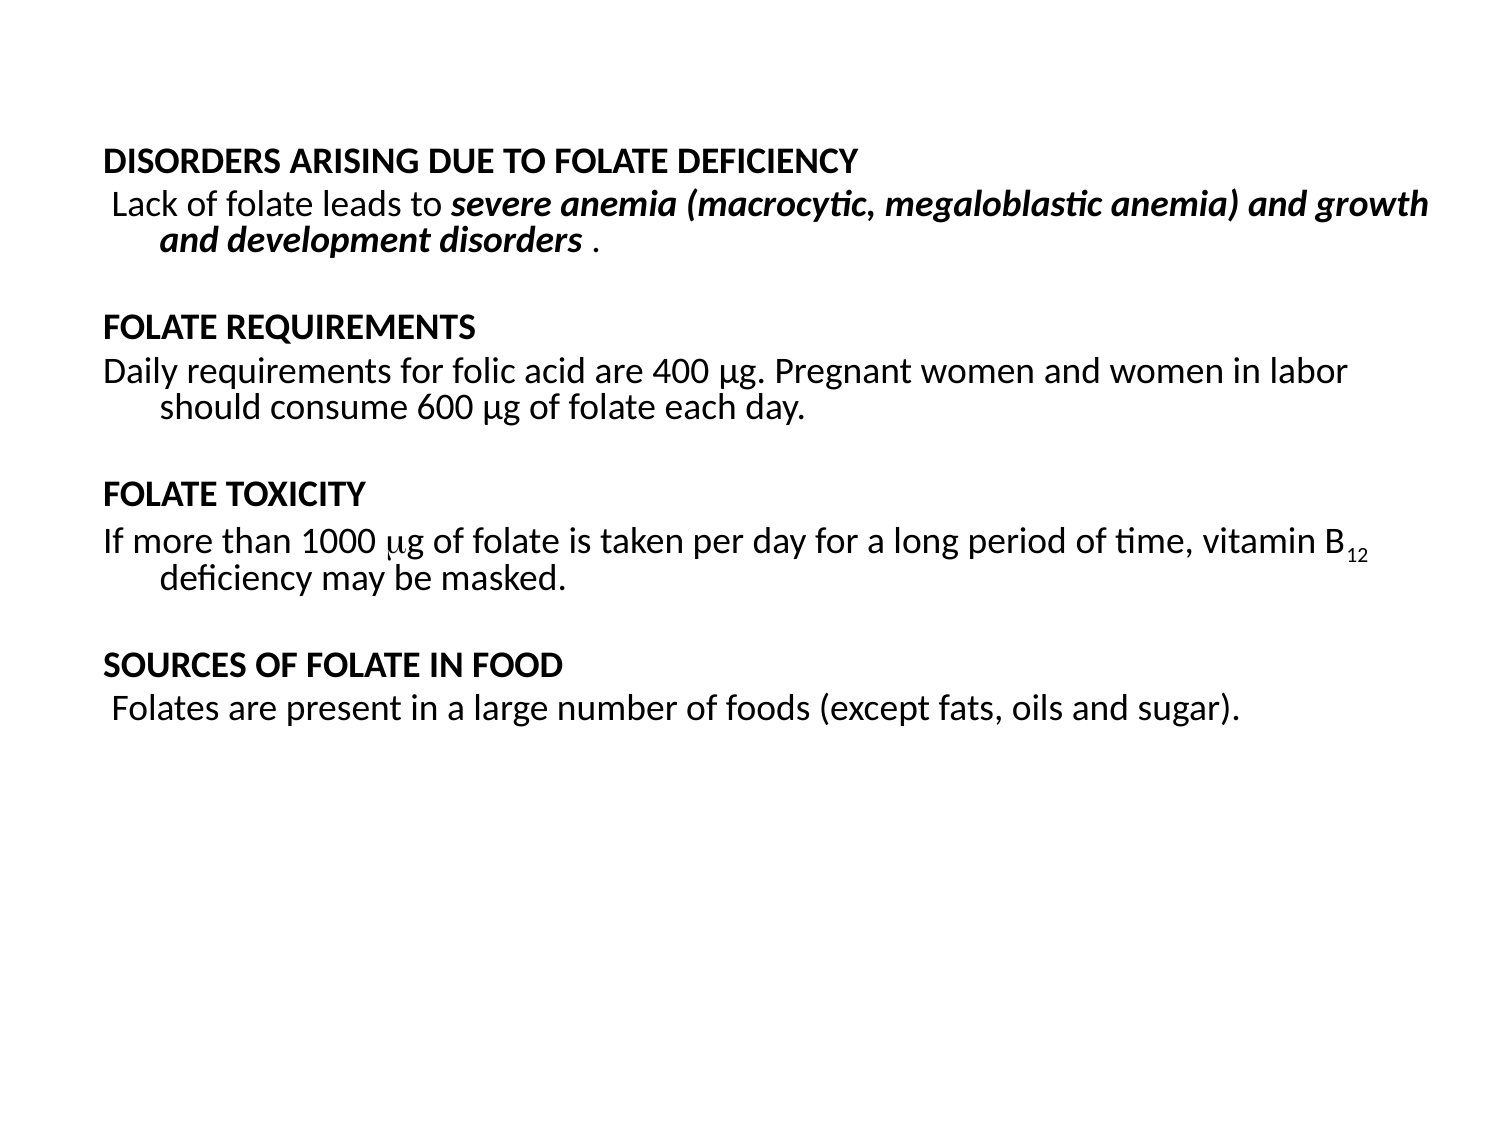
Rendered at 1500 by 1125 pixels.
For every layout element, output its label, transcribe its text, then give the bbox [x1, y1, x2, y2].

text_box DISORDERS ARISING DUE TO FOLATE DEFICIENCY Lack of folate leads to severe anemia (macrocytic, megaloblastic anemia) and growth and development disorders . FOLATE REQUIREMENTS Daily requirements for folic acid are 400 μg. Pregnant women and women in labor should consume 600 μg of folate each day. FOLATE TOXICITY If more than 1000 g of folate is taken per day for a long period of time, vitamin B12 deficiency may be masked. SOURCES OF FOLATE IN FOOD Folates are present in a large number of foods (except fats, oils and sugar). [88, 137, 1451, 875]
